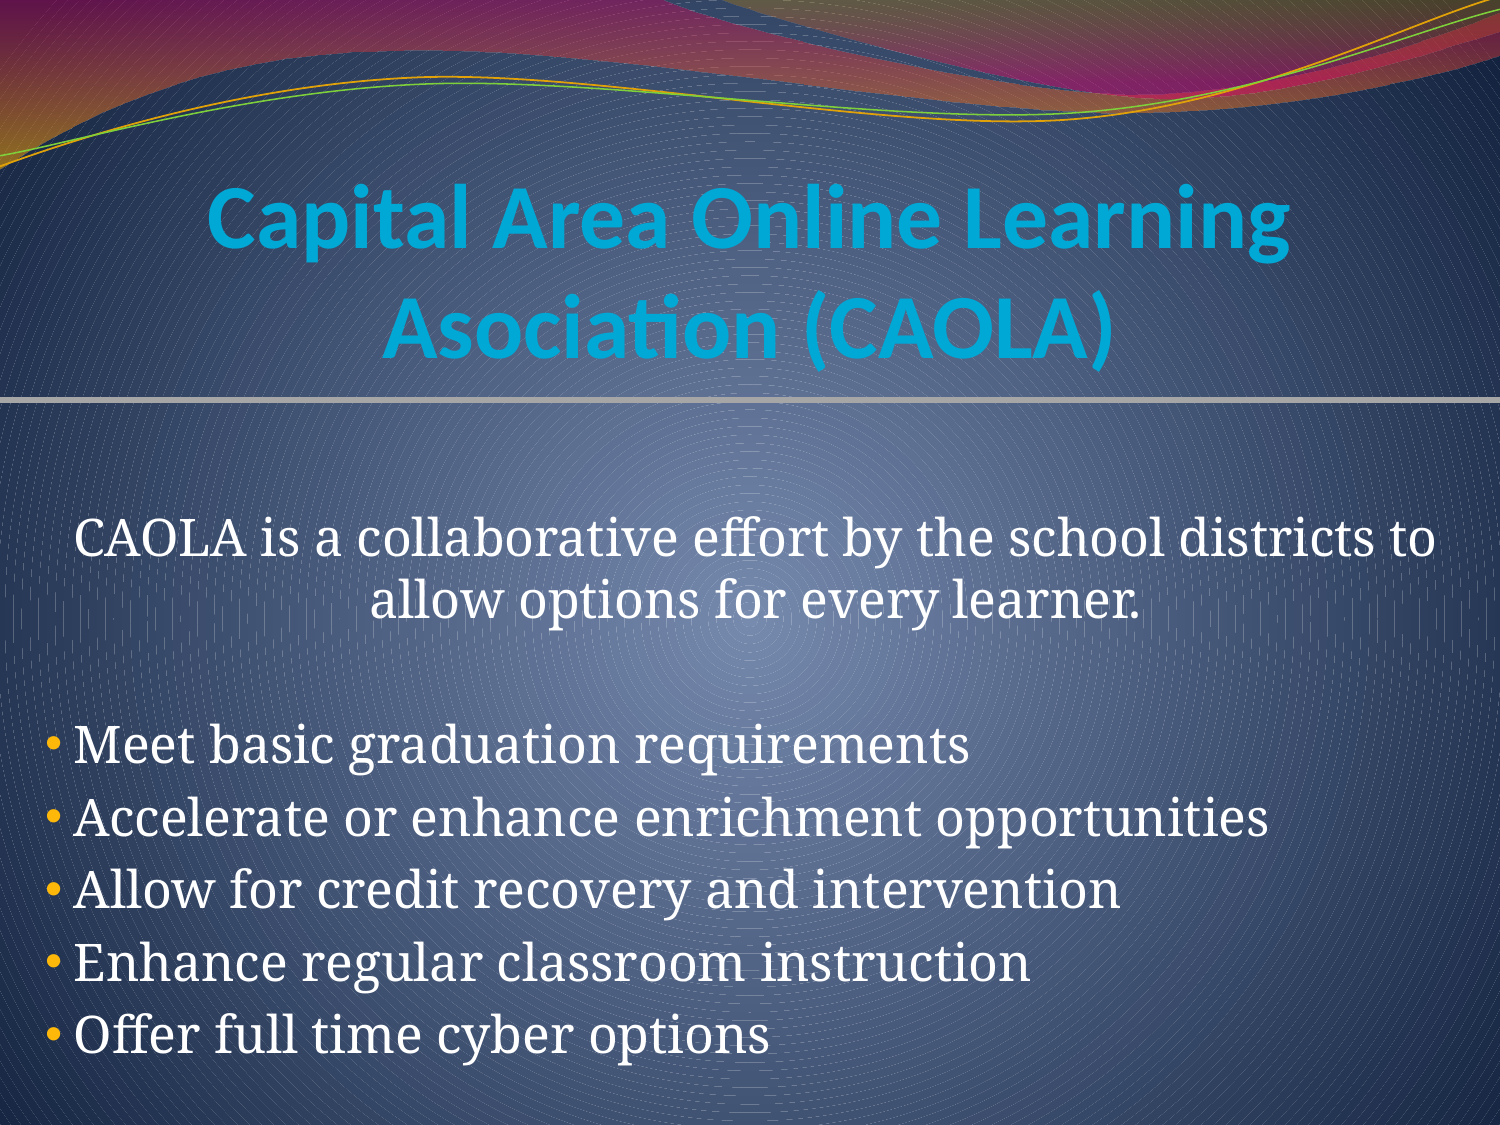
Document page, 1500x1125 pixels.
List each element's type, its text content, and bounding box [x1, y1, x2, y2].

title Capital Area Online Learning Asociation (CAOLA) [24, 162, 1475, 377]
list CAOLA is a collaborative effort by the school districts to allow options for every learner. Meet basic graduation requirements Accelerate or enhance enrichment opportunities Allow for credit recovery and intervention Enhance regular classroom instruction Offer full time cyber options [37, 425, 1475, 1075]
